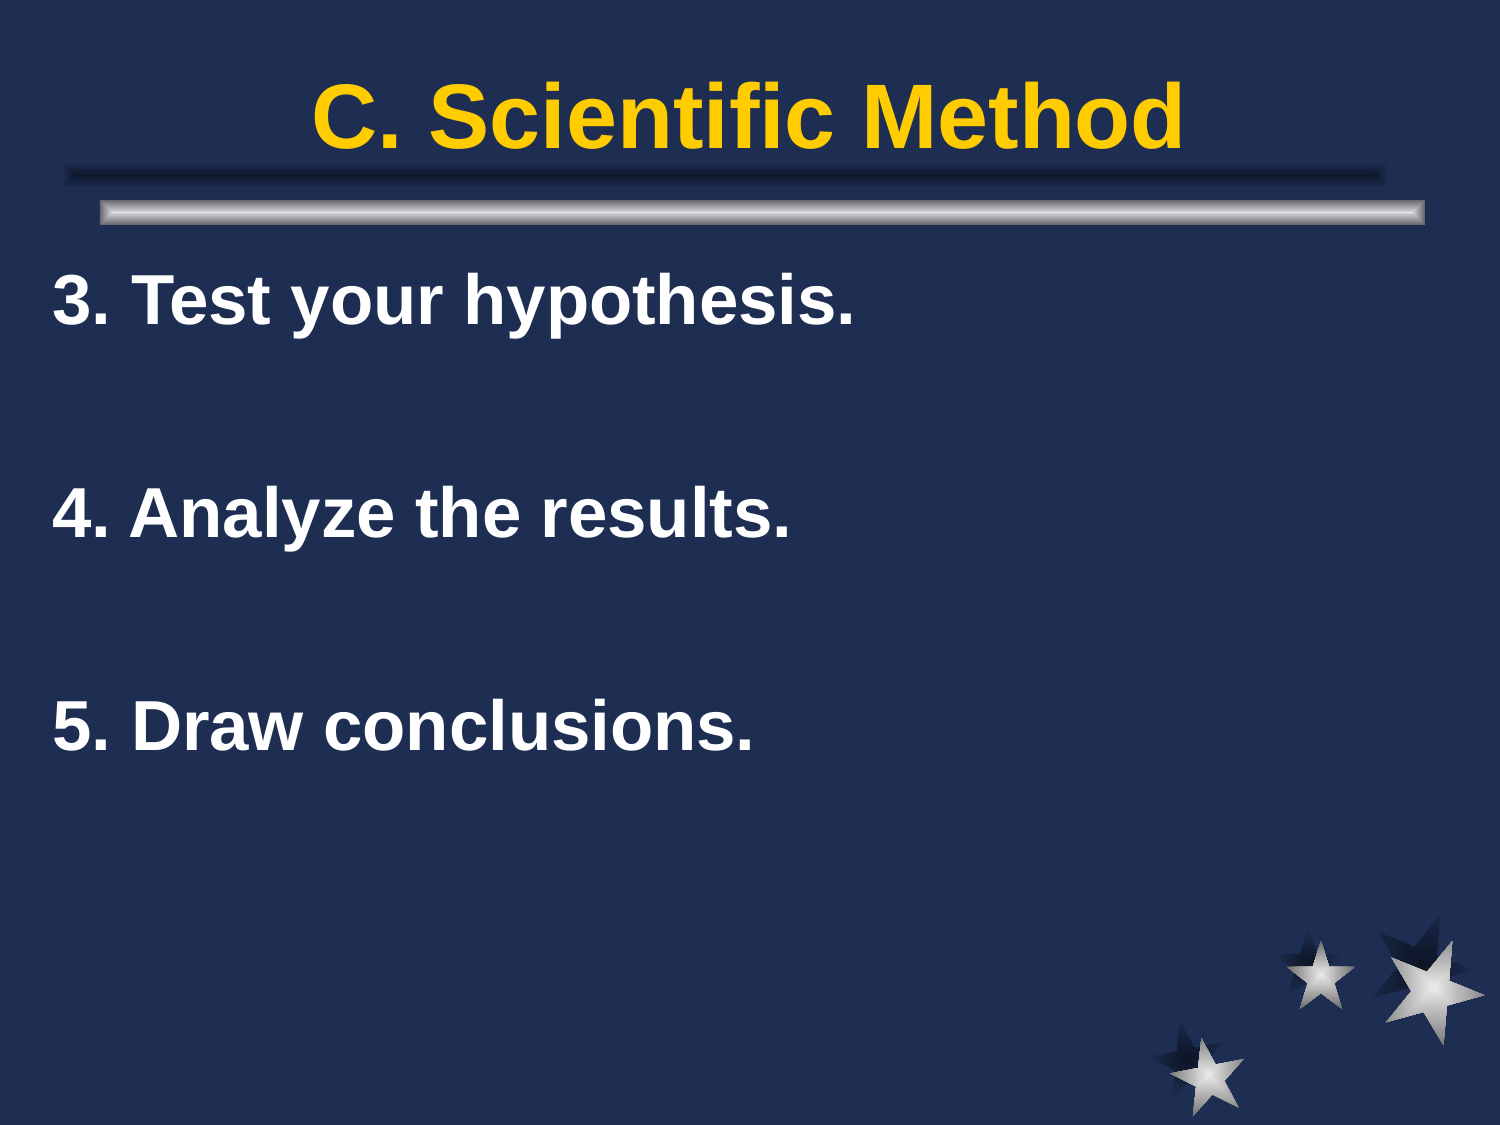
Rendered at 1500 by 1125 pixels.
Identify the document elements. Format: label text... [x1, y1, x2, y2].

list 3. Test your hypothesis. 4. Analyze the results. 5. Draw conclusions. [37, 212, 1500, 1038]
title C. Scientific Method [112, 37, 1388, 176]
